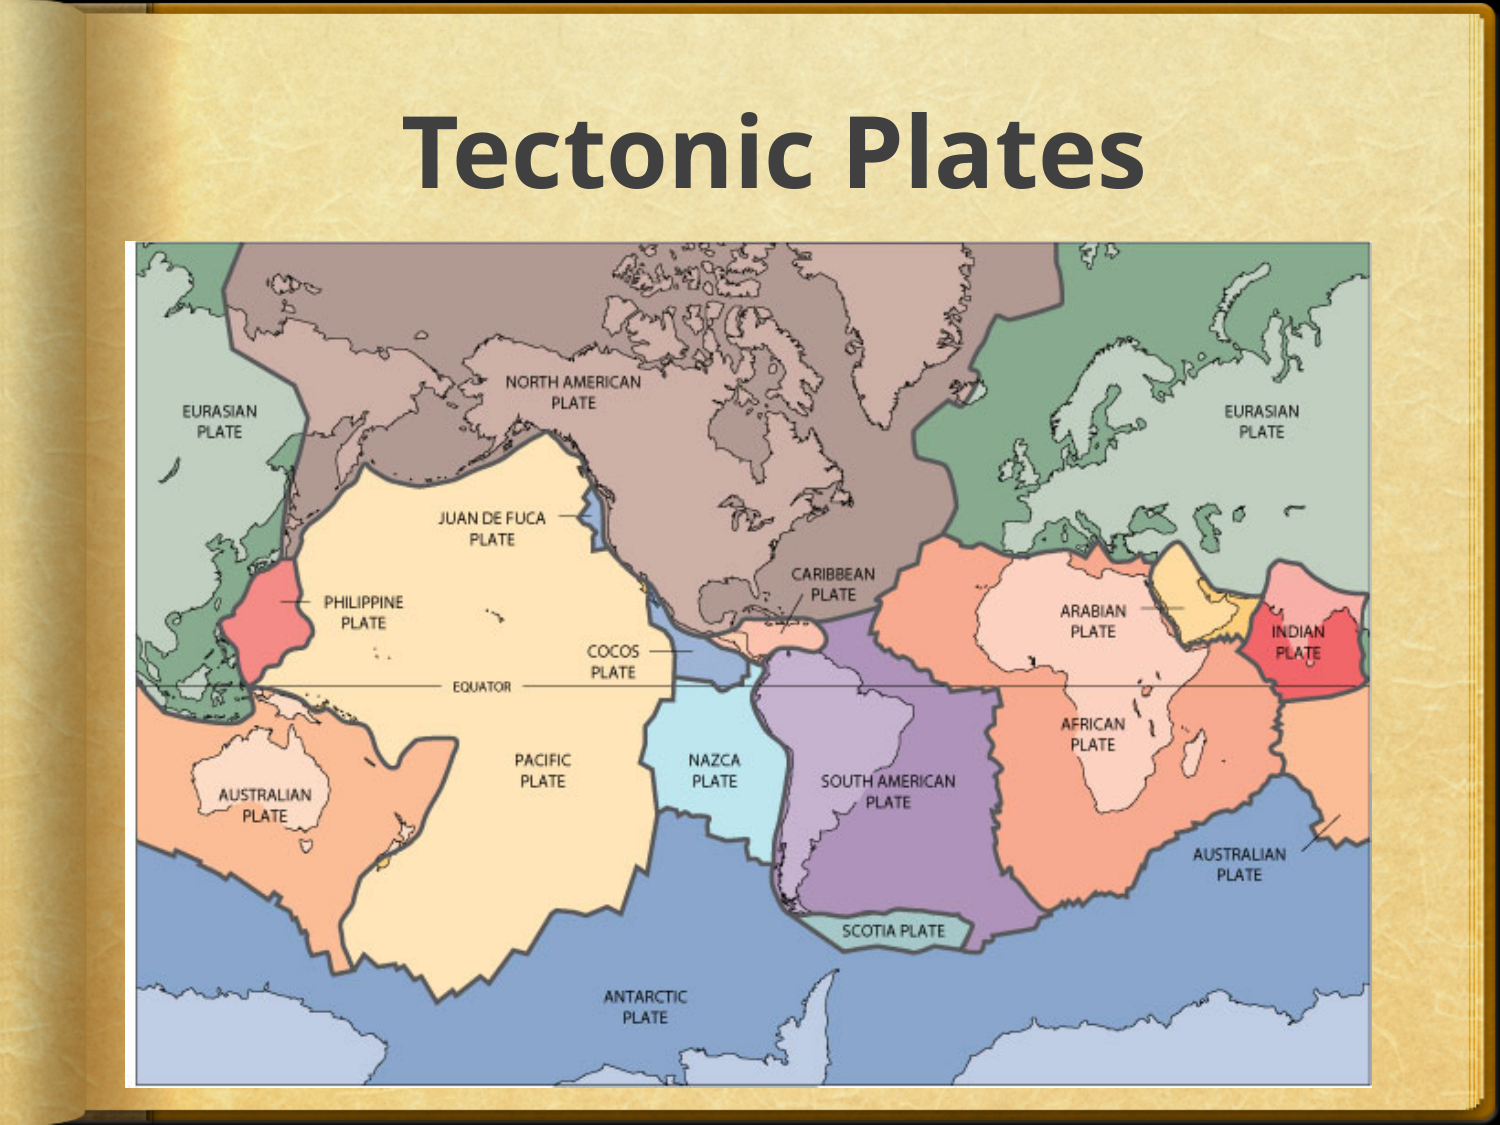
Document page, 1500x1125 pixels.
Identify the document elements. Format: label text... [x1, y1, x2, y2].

picture [0, 0, 1500, 1125]
title Tectonic Plates [178, 45, 1372, 240]
